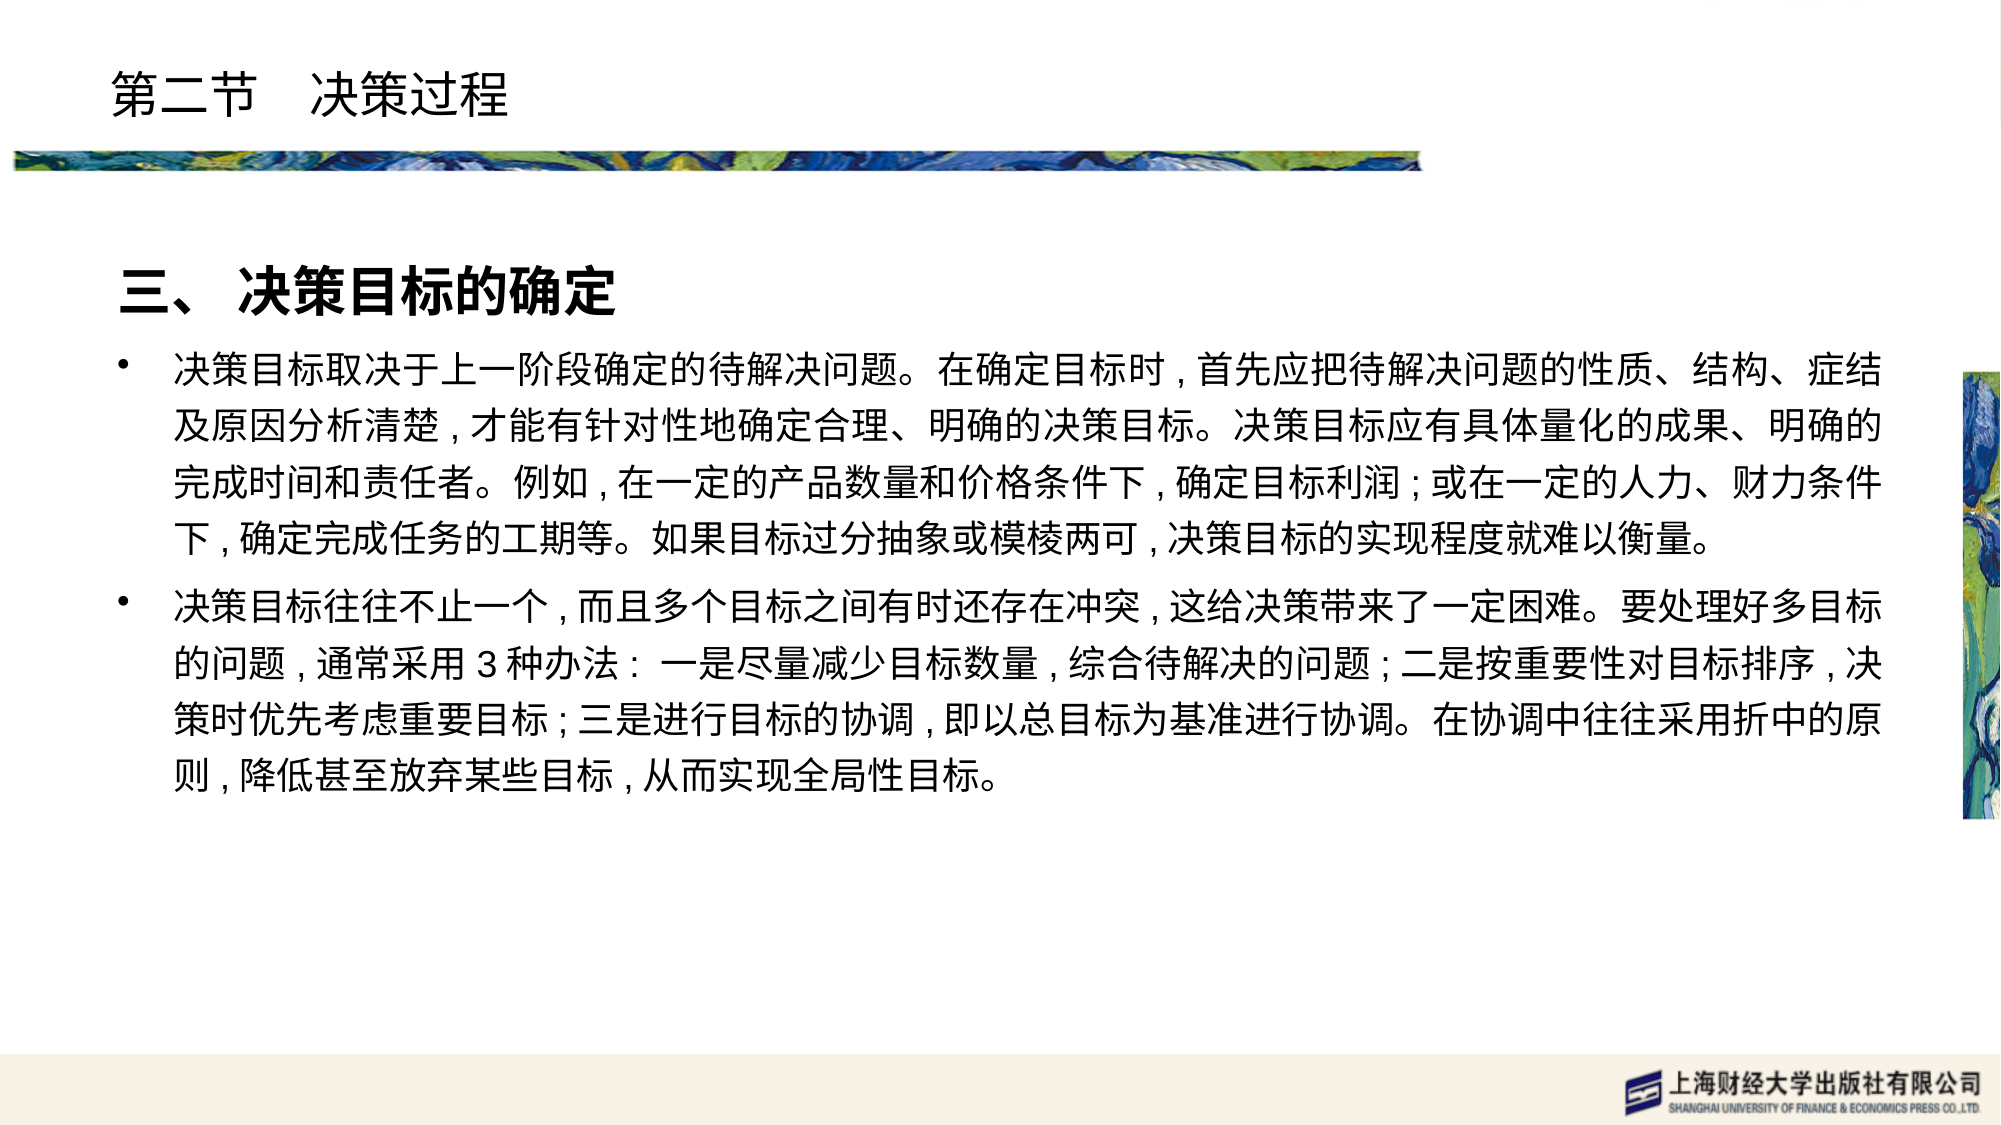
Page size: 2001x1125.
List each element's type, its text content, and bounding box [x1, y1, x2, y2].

list 三、 决策目标的确定 决策目标取决于上一阶段确定的待解决问题。在确定目标时,首先应把待解决问题的性质、结构、症结及原因分析清楚,才能有针对性地确定合理、明确的决策目标。决策目标应有具体量化的成果、明确的完成时间和责任者。例如,在一定的产品数量和价格条件下,确定目标利润;或在一定的人力、财力条件下,确定完成任务的工期等。如果目标过分抽象或模棱两可,决策目标的实现程度就难以衡量。 决策目标往往不止一个,而且多个目标之间有时还存在冲突,这给决策带来了一定困难。要处理好多目标的问题,通常采用3种办法: 一是尽量减少目标数量,综合待解决的问题;二是按重要性对目标排序,决策时优先考虑重要目标;三是进行目标的协调,即以总目标为基准进行协调。在协调中往往采用折中的原则,降低甚至放弃某些目标,从而实现全局性目标。 [102, 233, 1898, 1032]
title 第二节 决策过程 [94, 42, 1451, 146]
picture [0, 0, 2001, 1125]
